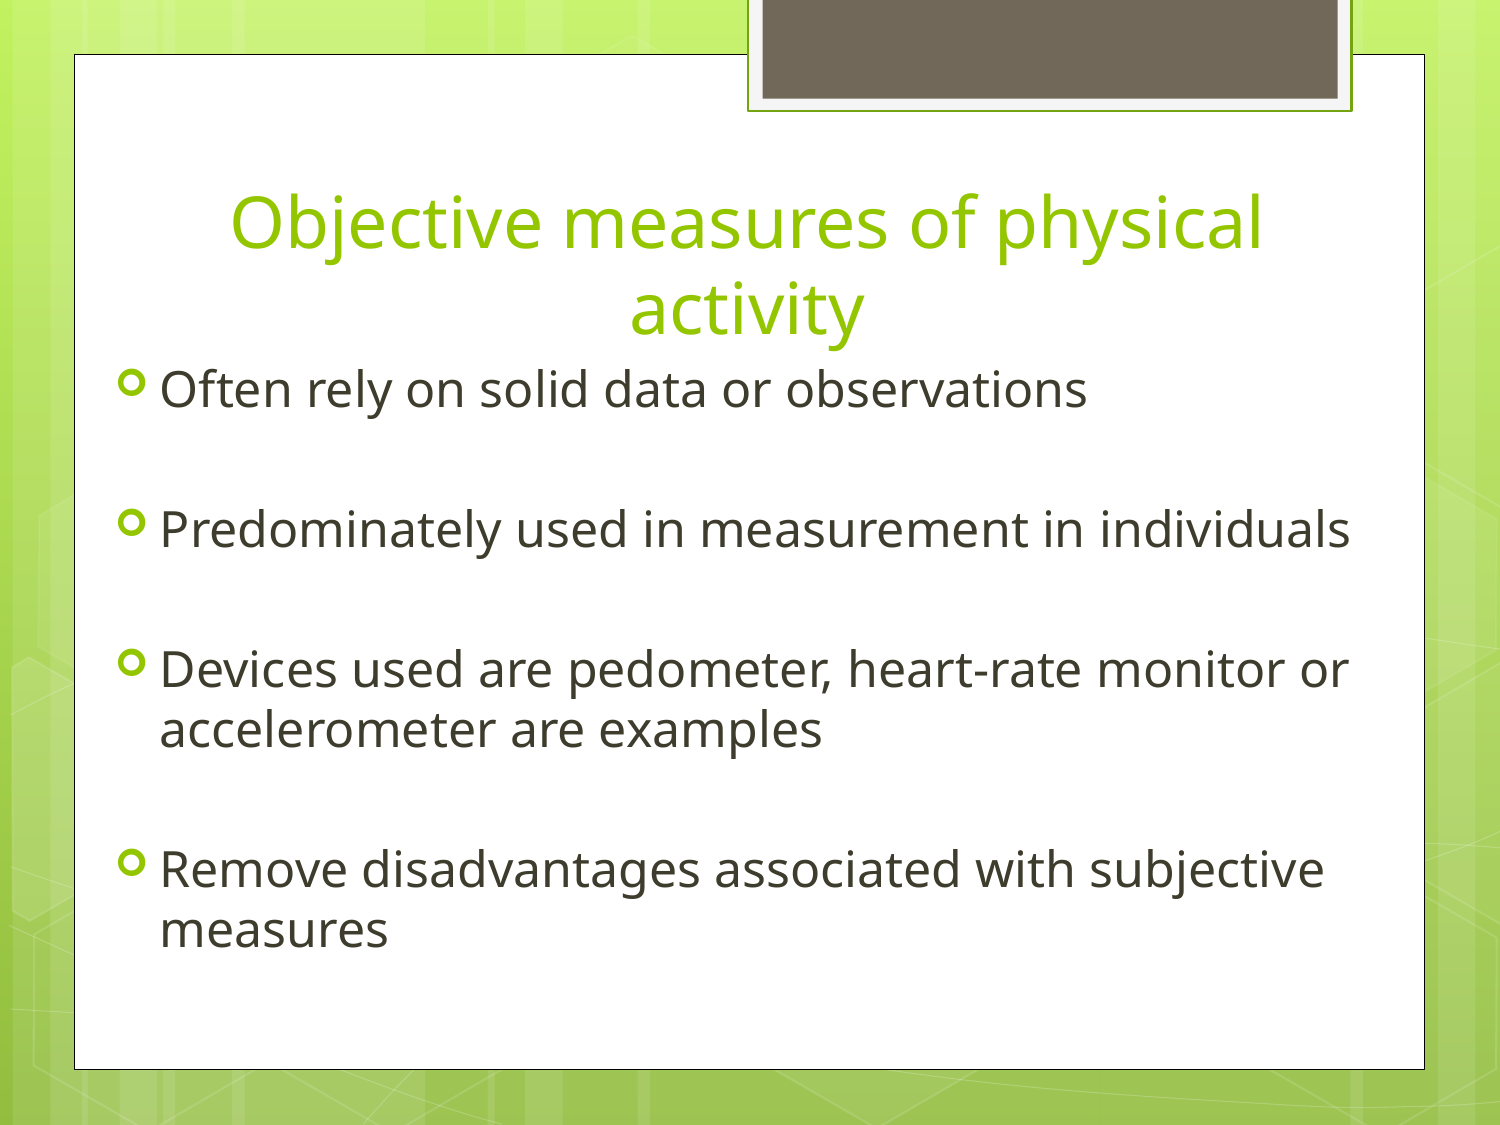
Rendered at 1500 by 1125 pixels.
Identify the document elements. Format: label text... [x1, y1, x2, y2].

list Often rely on solid data or observations Predominately used in measurement in individuals Devices used are pedometer, heart-rate monitor or accelerometer are examples Remove disadvantages associated with subjective measures [88, 349, 1402, 1087]
title Objective measures of physical activity [171, 168, 1324, 357]
